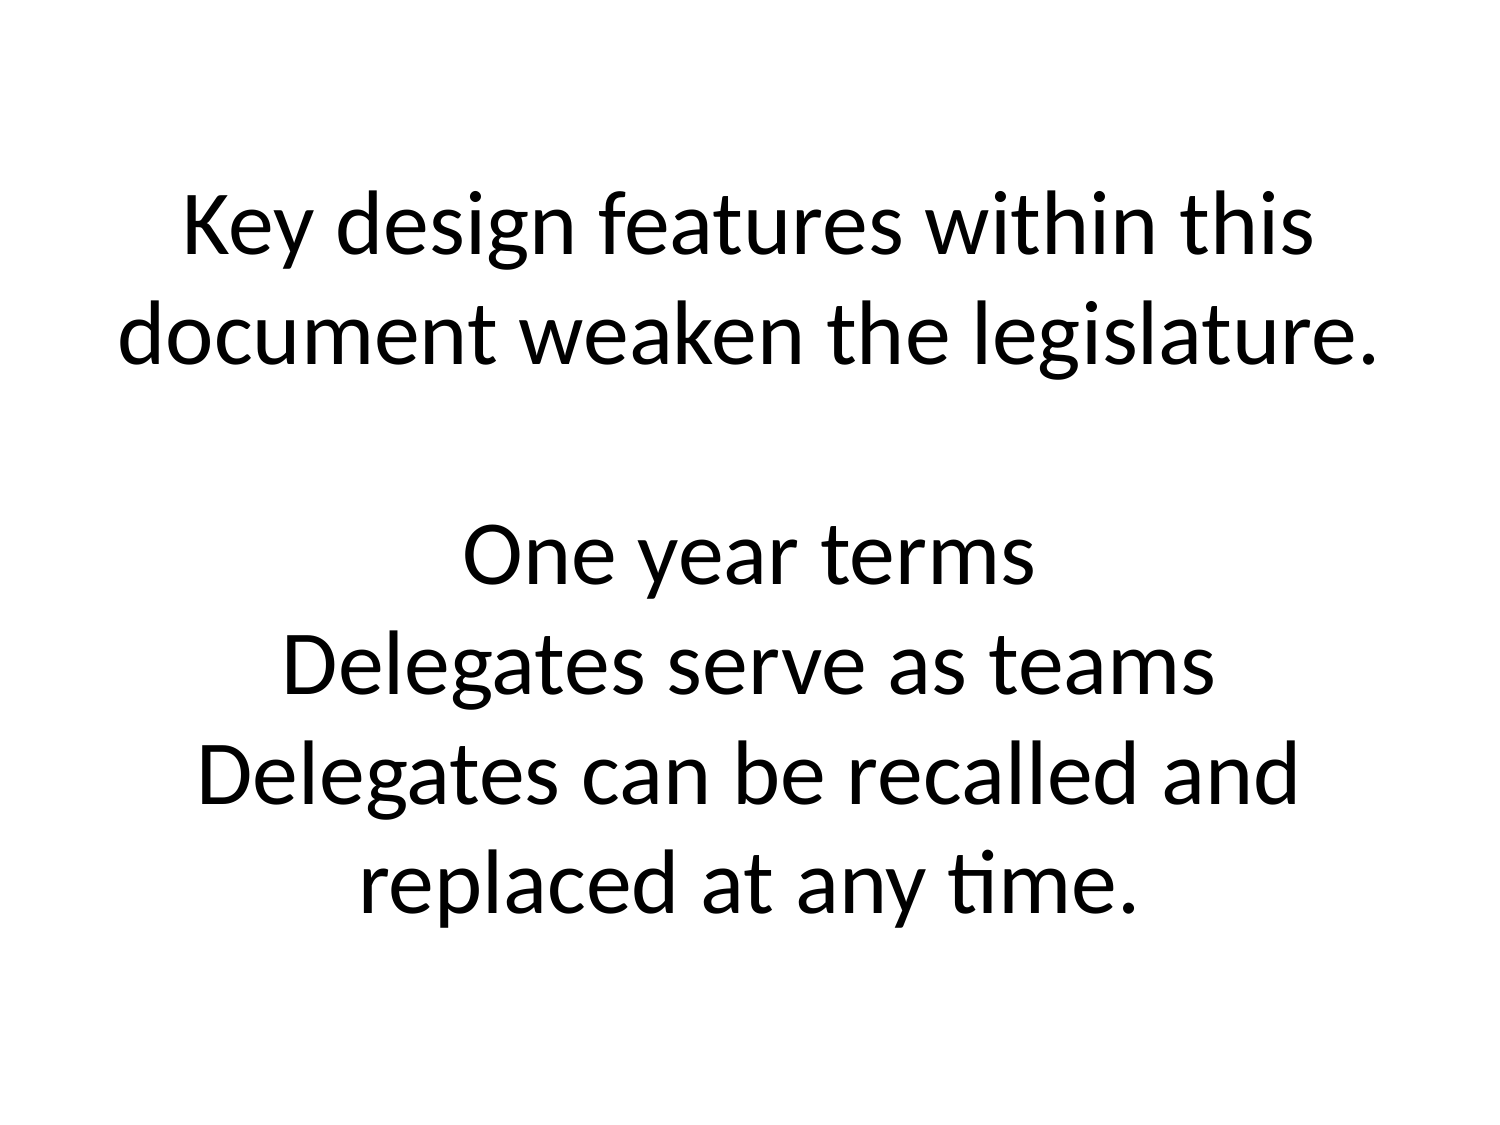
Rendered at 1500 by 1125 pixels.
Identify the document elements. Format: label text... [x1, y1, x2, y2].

title Key design features within this document weaken the legislature. One year terms Delegates serve as teams Delegates can be recalled and replaced at any time. [74, 44, 1426, 1051]
